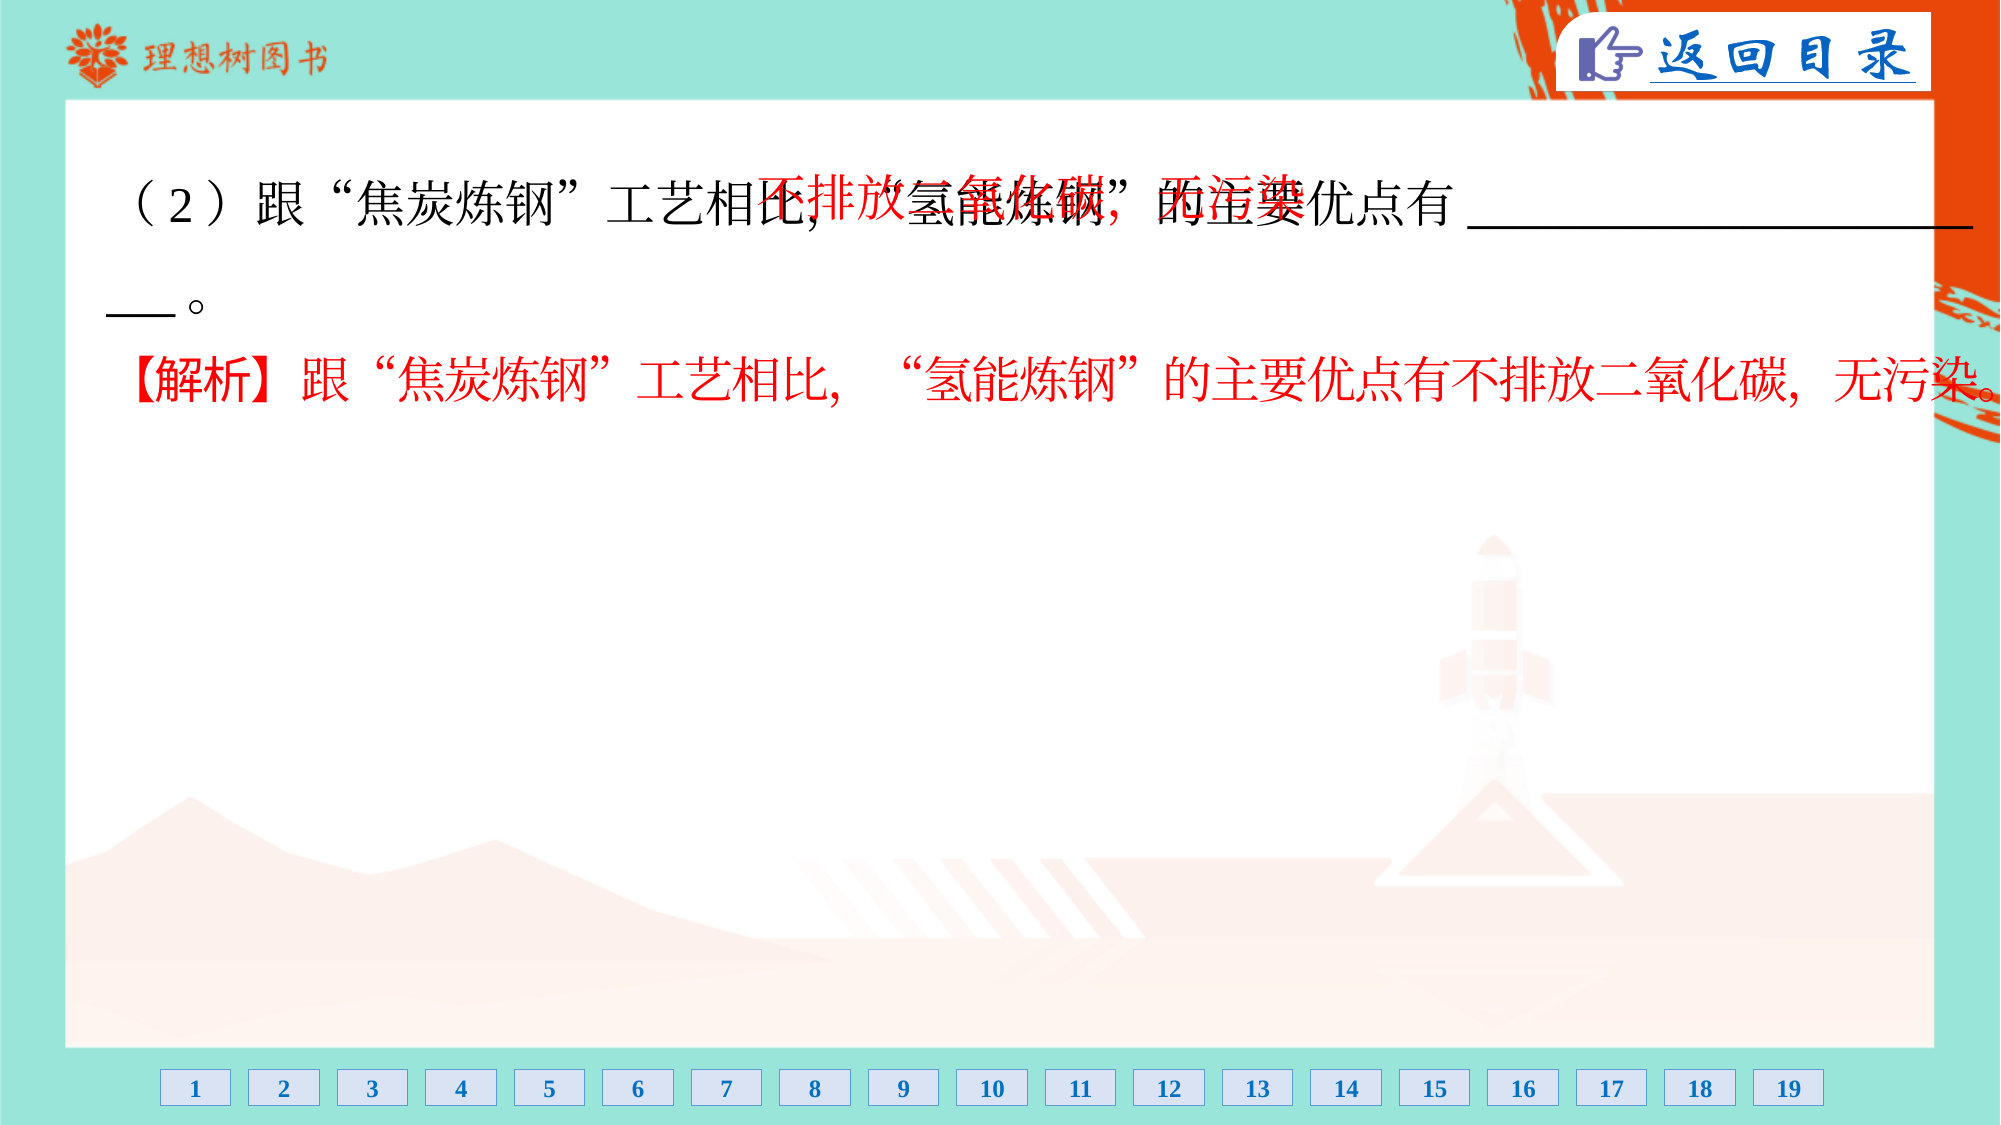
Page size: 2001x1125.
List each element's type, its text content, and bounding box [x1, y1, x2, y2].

text_box 【解析】跟“焦炭炼钢”工艺相比，“氢能炼钢”的主要优点有不排放二氧化碳，无污染。 [106, 321, 1895, 400]
text_box （2）跟“焦炭炼钢”工艺相比，“氢能炼钢”的主要优点有______________________ ___。 [106, 141, 1895, 311]
picture [0, 0, 2000, 1125]
text_box 不排放二氧化碳，无污染 [106, 136, 1894, 307]
